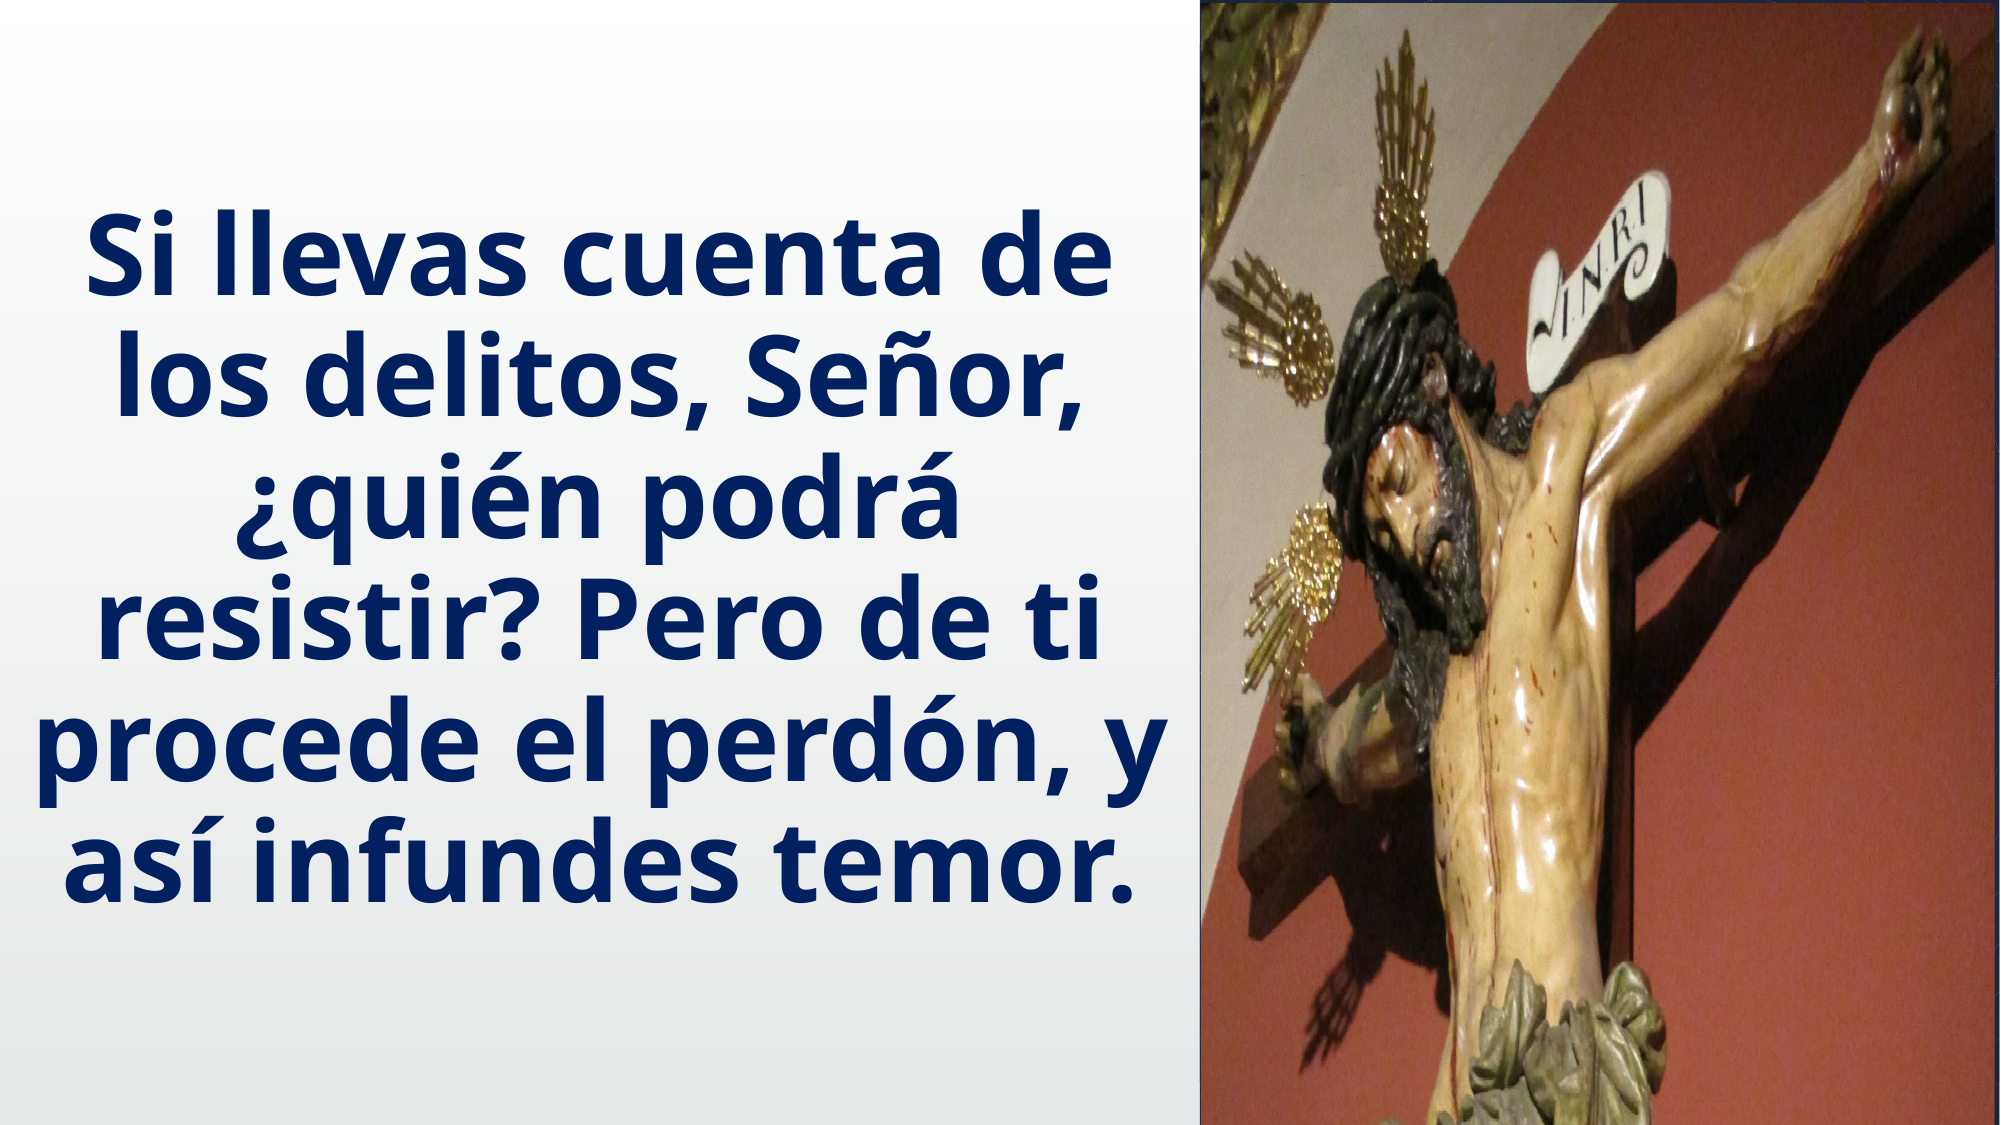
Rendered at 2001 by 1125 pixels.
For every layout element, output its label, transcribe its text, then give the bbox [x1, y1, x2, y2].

picture [1200, 3, 1995, 1125]
title Si llevas cuenta de los delitos, Señor, ¿quién podrá resistir? Pero de ti procede el perdón, y así infundes temor. [0, 0, 1201, 1125]
